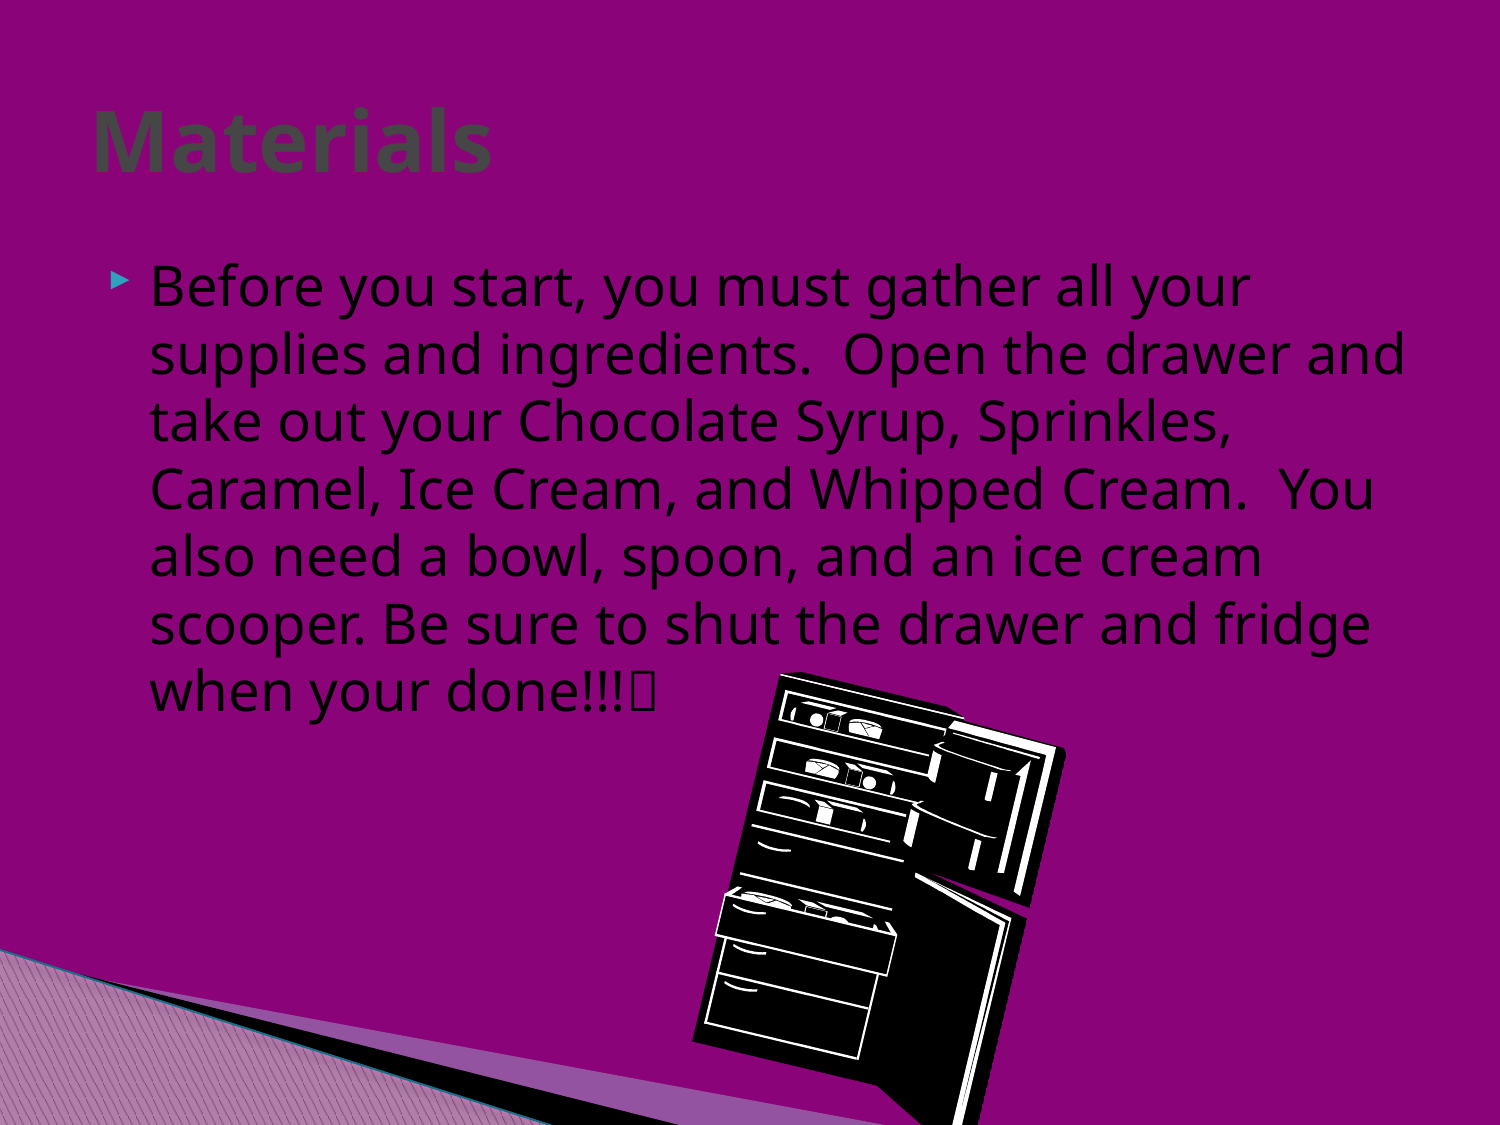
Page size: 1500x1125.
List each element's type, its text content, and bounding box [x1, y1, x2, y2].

title Materials [75, 45, 1425, 233]
list Before you start, you must gather all your supplies and ingredients. Open the drawer and take out your Chocolate Syrup, Sprinkles, Caramel, Ice Cream, and Whipped Cream. You also need a bowl, spoon, and an ice cream scooper. Be sure to shut the drawer and fridge when your done!!! [75, 243, 1425, 986]
picture [724, 695, 1026, 1125]
